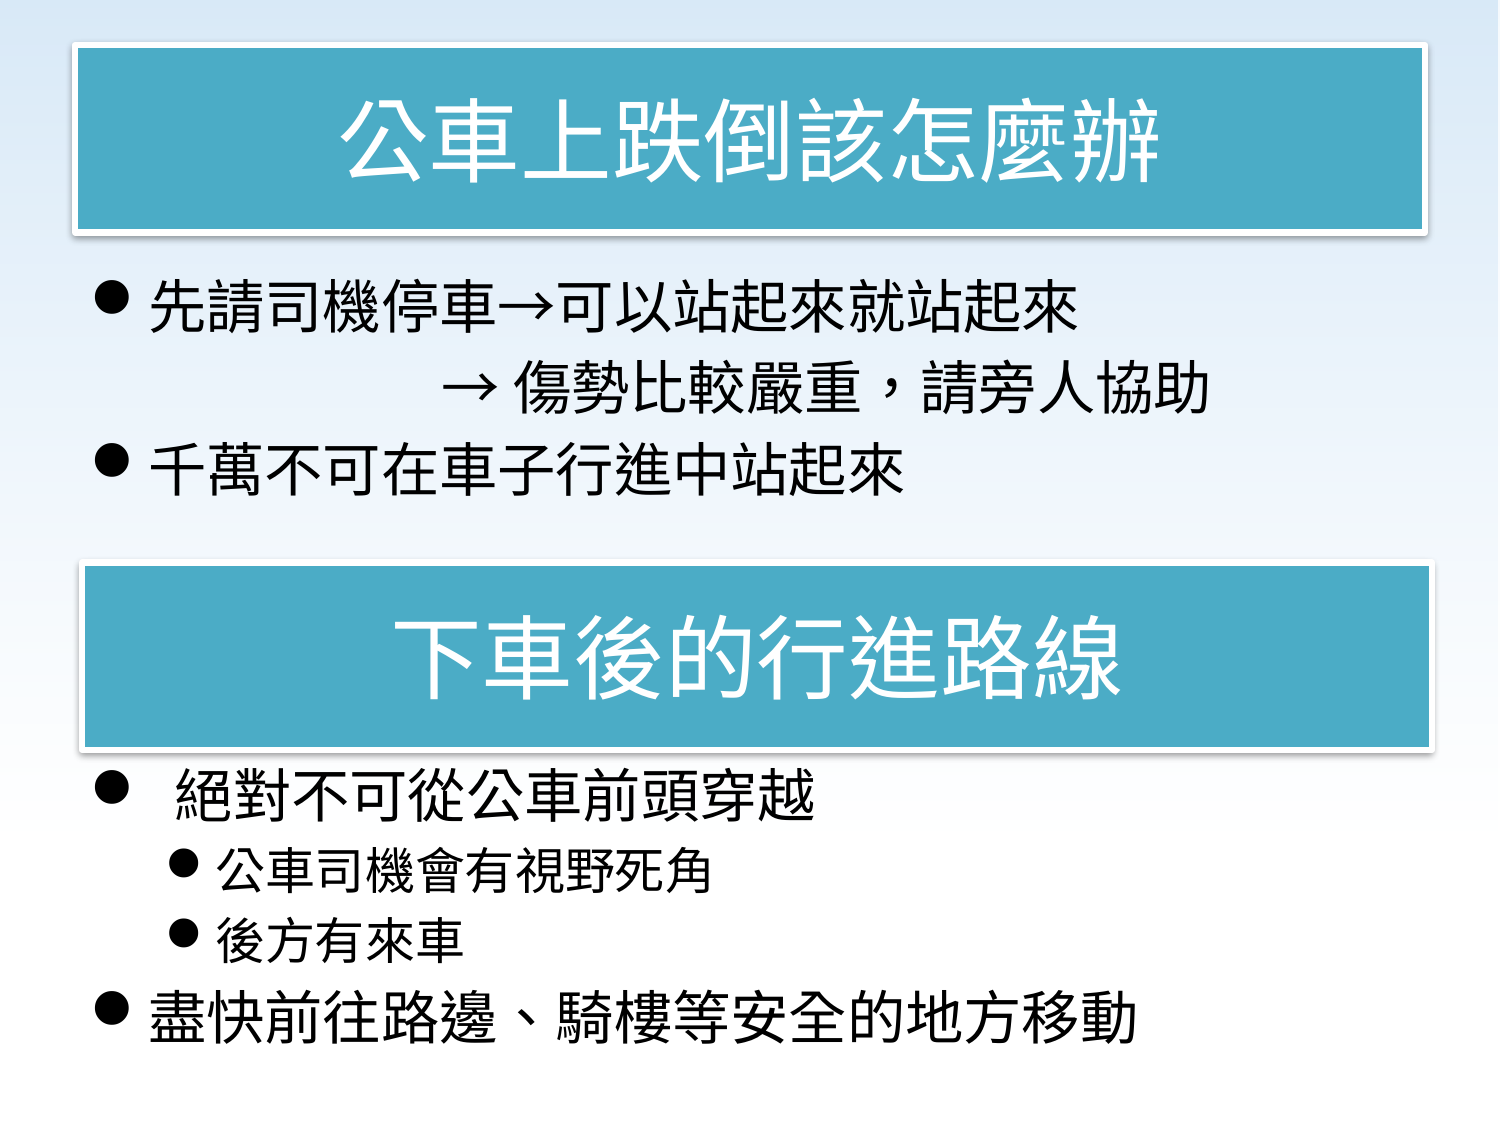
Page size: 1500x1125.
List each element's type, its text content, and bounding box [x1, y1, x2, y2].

text_box 下車後的行進路線 [79, 559, 1435, 753]
title 公車上跌倒該怎麼辦 [72, 42, 1428, 236]
list 先請司機停車→可以站起來就站起來 →傷勢比較嚴重，請旁人協助 千萬不可在車子行進中站起來 絕對不可從公車前頭穿越 公車司機會有視野死角 後方有來車 盡快前往路邊、騎樓等安全的地方移動 [75, 755, 1425, 1094]
picture [0, 0, 1500, 1125]
list 先請司機停車→可以站起來就站起來 →傷勢比較嚴重，請旁人協助 千萬不可在車子行進中站起來 絕對不可從公車前頭穿越 公車司機會有視野死角 後方有來車 盡快前往路邊、騎樓等安全的地方移動 [75, 262, 1425, 564]
